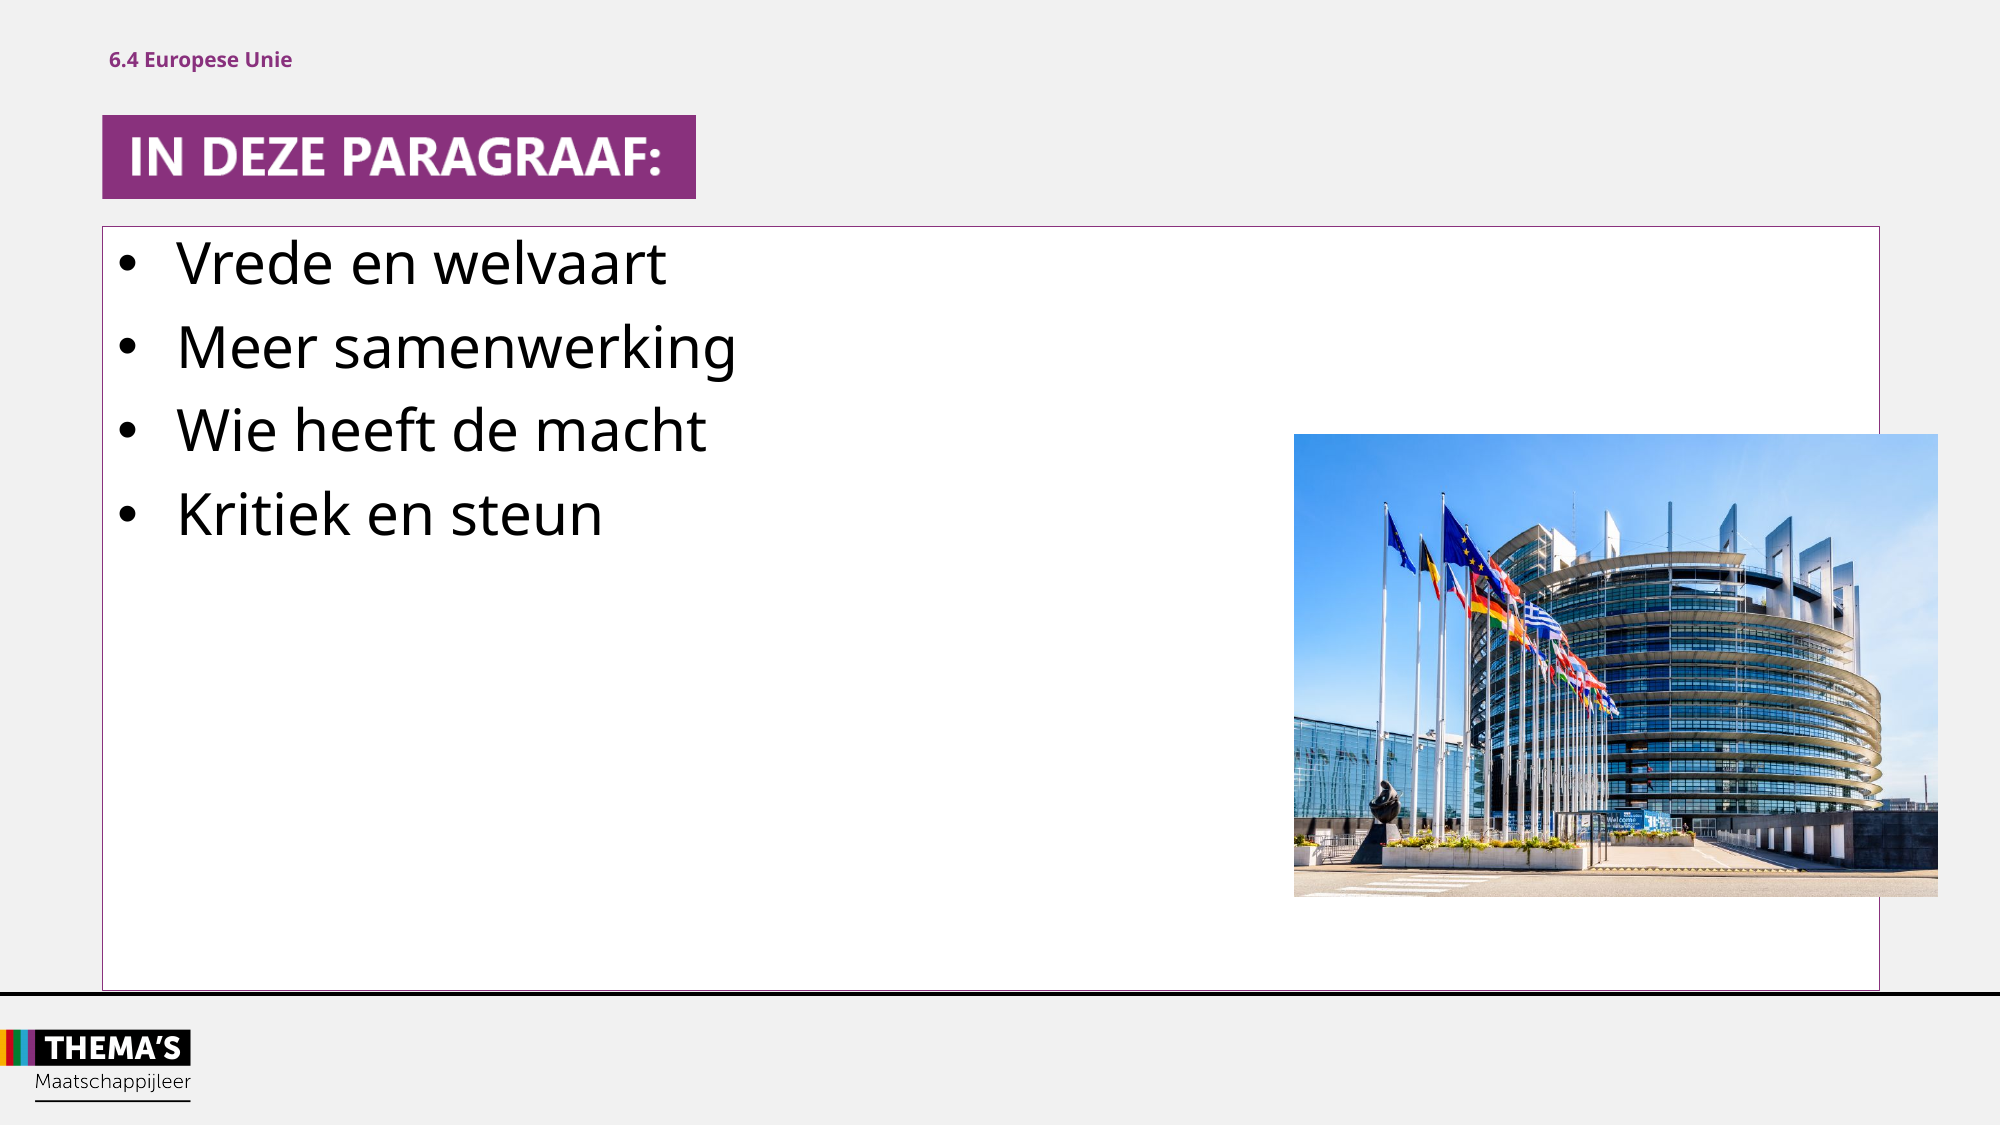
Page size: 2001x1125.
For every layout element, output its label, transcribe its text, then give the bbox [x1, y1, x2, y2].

picture [1294, 434, 1938, 897]
list Vrede en welvaart Meer samenwerking Wie heeft de macht Kritiek en steun [102, 226, 1880, 991]
list 6.4 Europese Unie [94, 33, 941, 88]
picture [0, 993, 203, 1125]
